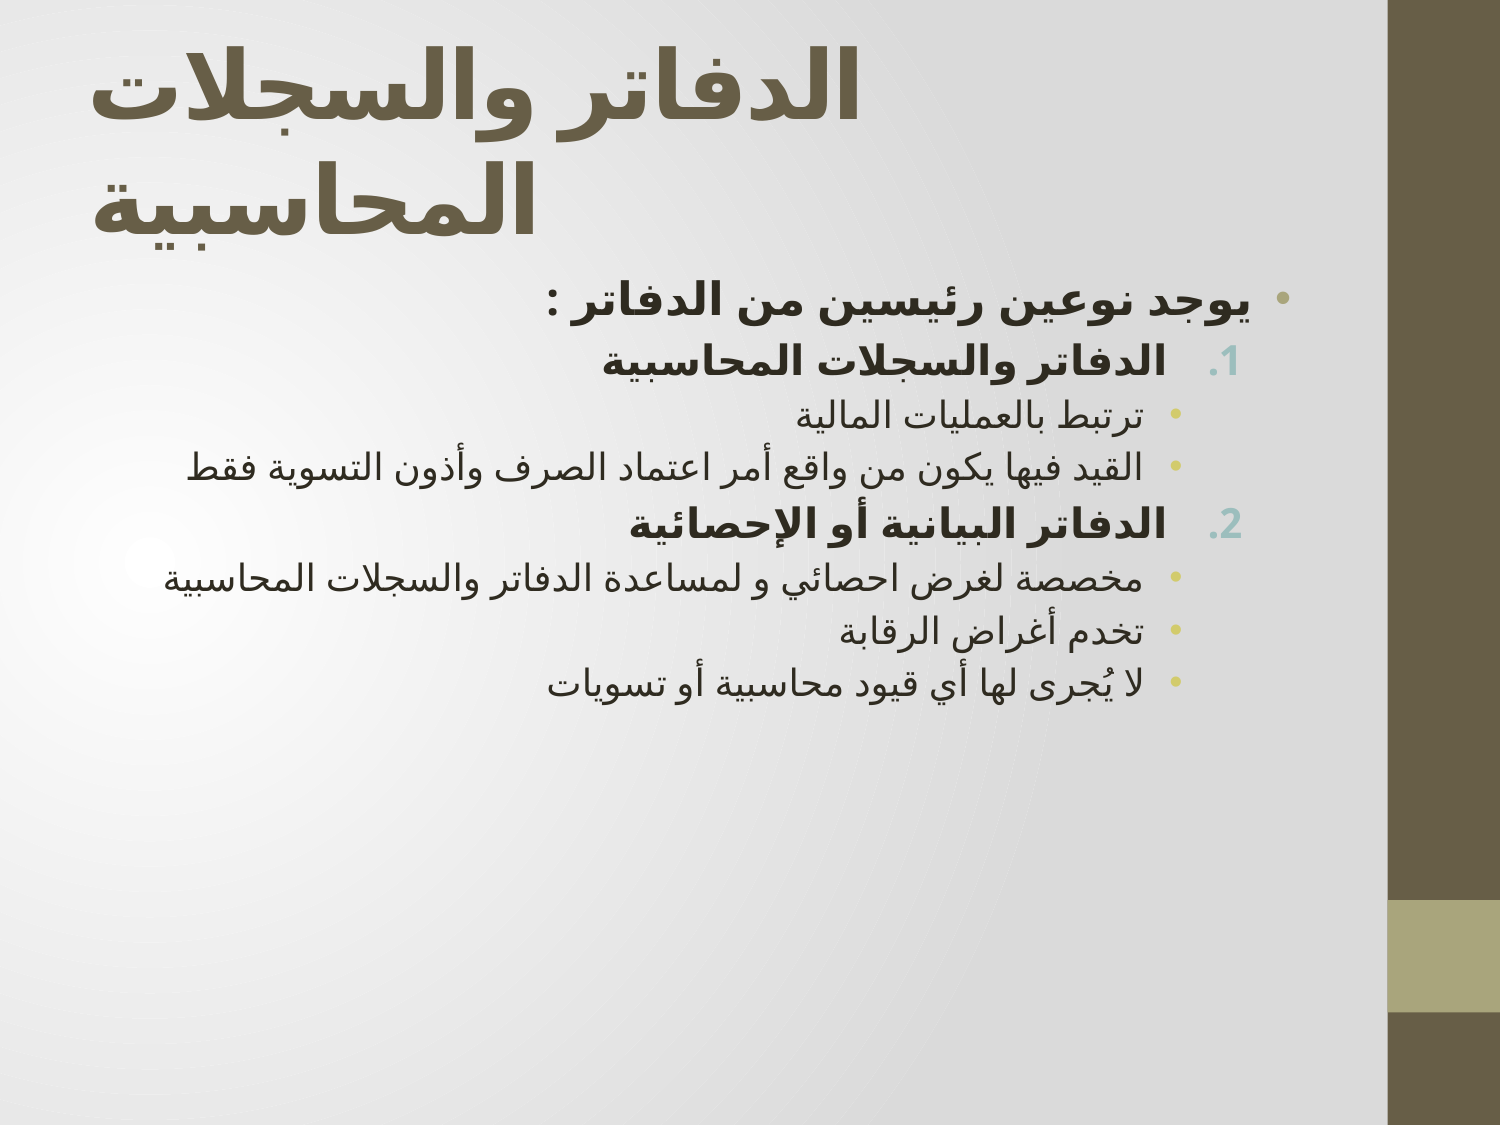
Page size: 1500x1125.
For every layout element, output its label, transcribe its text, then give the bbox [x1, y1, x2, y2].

list يوجد نوعين رئيسين من الدفاتر : الدفاتر والسجلات المحاسبية ترتبط بالعمليات المالية القيد فيها يكون من واقع أمر اعتماد الصرف وأذون التسوية فقط الدفاتر البيانية أو الإحصائية مخصصة لغرض احصائي و لمساعدة الدفاتر والسجلات المحاسبية تخدم أغراض الرقابة لا يُجرى لها أي قيود محاسبية أو تسويات [75, 262, 1325, 1050]
title الدفاتر والسجلات المحاسبية [75, 45, 1325, 233]
